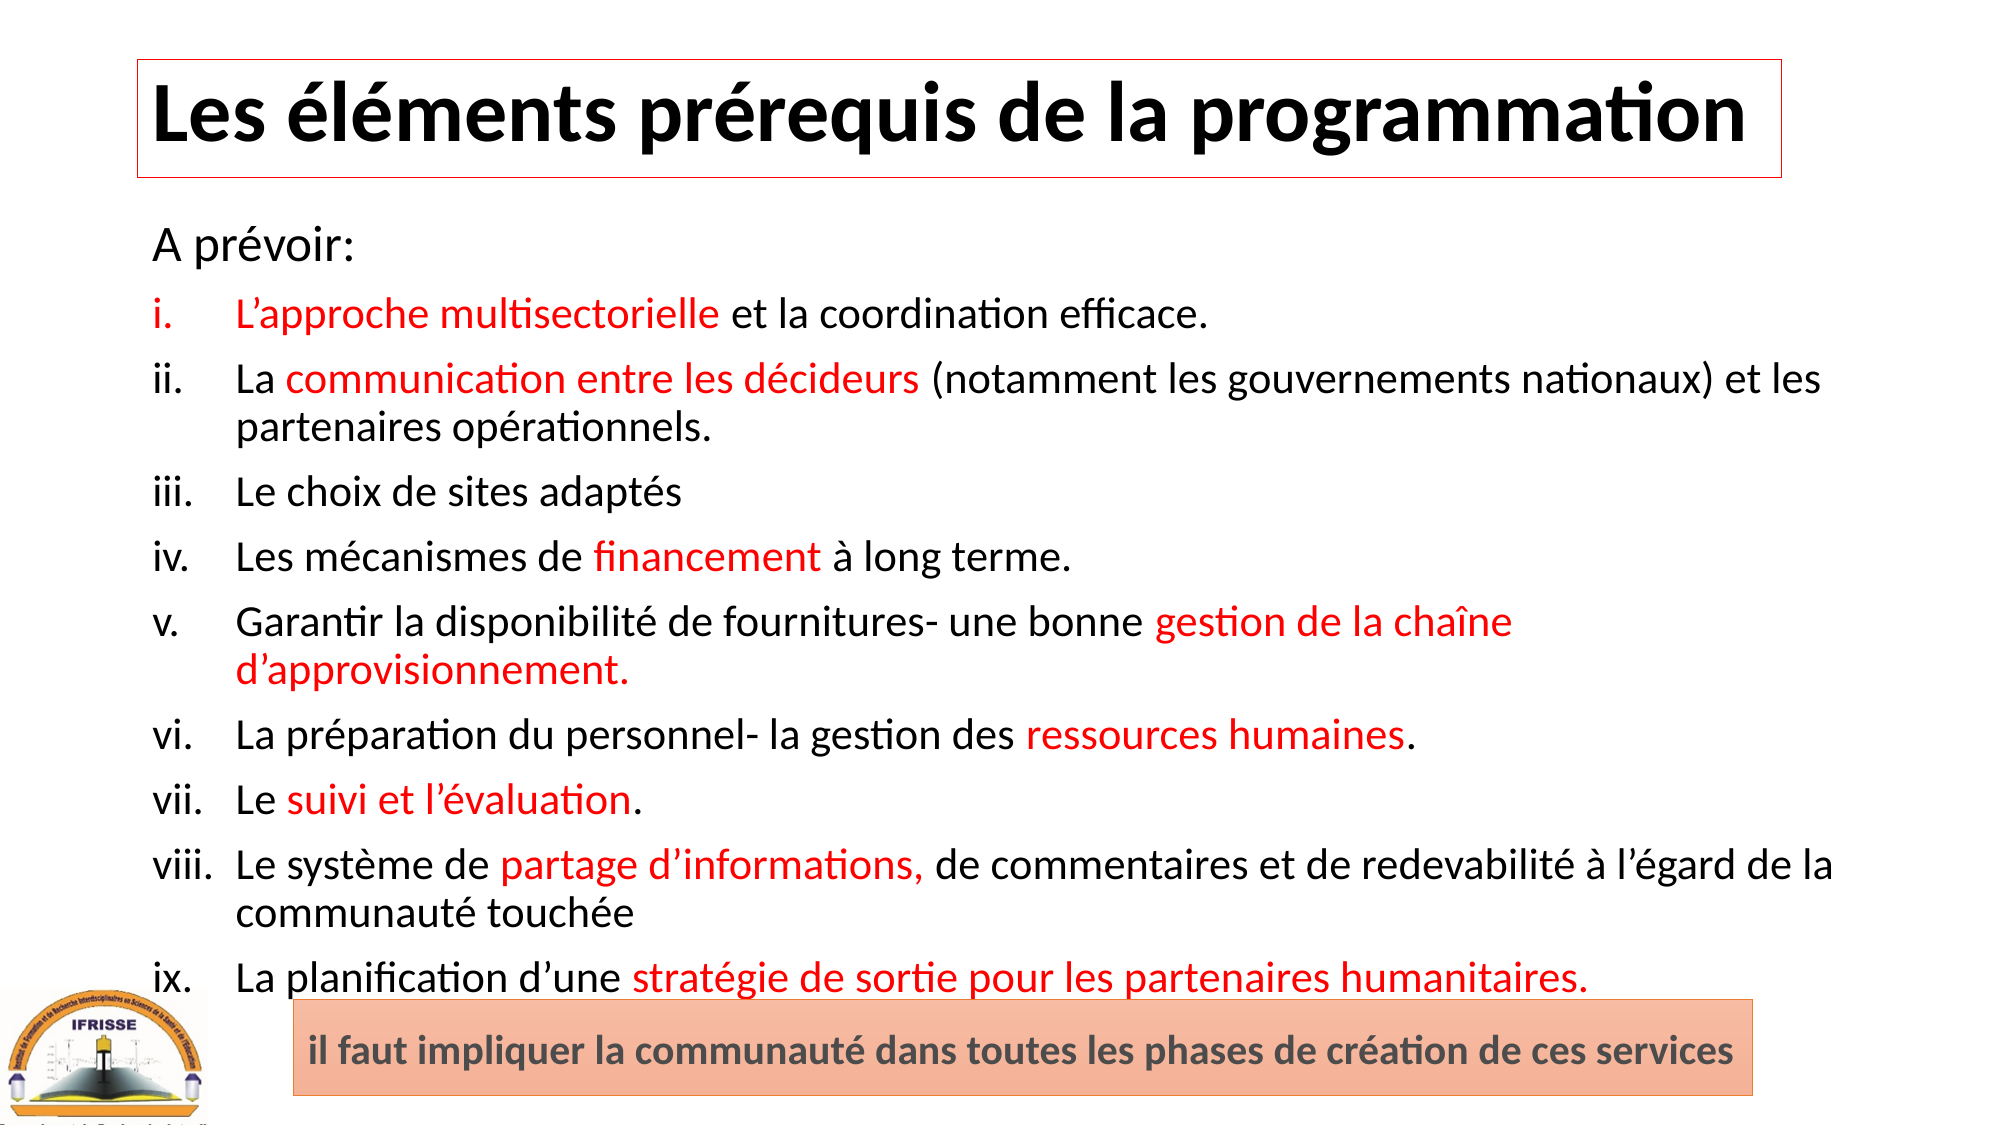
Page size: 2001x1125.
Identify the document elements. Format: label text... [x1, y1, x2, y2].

picture [0, 988, 208, 1125]
list A prévoir: L’approche multisectorielle et la coordination efficace. La communication entre les décideurs (notamment les gouvernements nationaux) et les partenaires opérationnels. Le choix de sites adaptés Les mécanismes de financement à long terme. Garantir la disponibilité de fournitures- une bonne gestion de la chaîne d’approvisionnement. La préparation du personnel- la gestion des ressources humaines. Le suivi et l’évaluation. Le système de partage d’informations, de commentaires et de redevabilité à l’égard de la communauté touchée La planification d’une stratégie de sortie pour les partenaires humanitaires. [137, 210, 1863, 1014]
text_box il faut impliquer la communauté dans toutes les phases de création de ces services [293, 999, 1753, 1096]
title Les éléments prérequis de la programmation [137, 59, 1782, 178]
